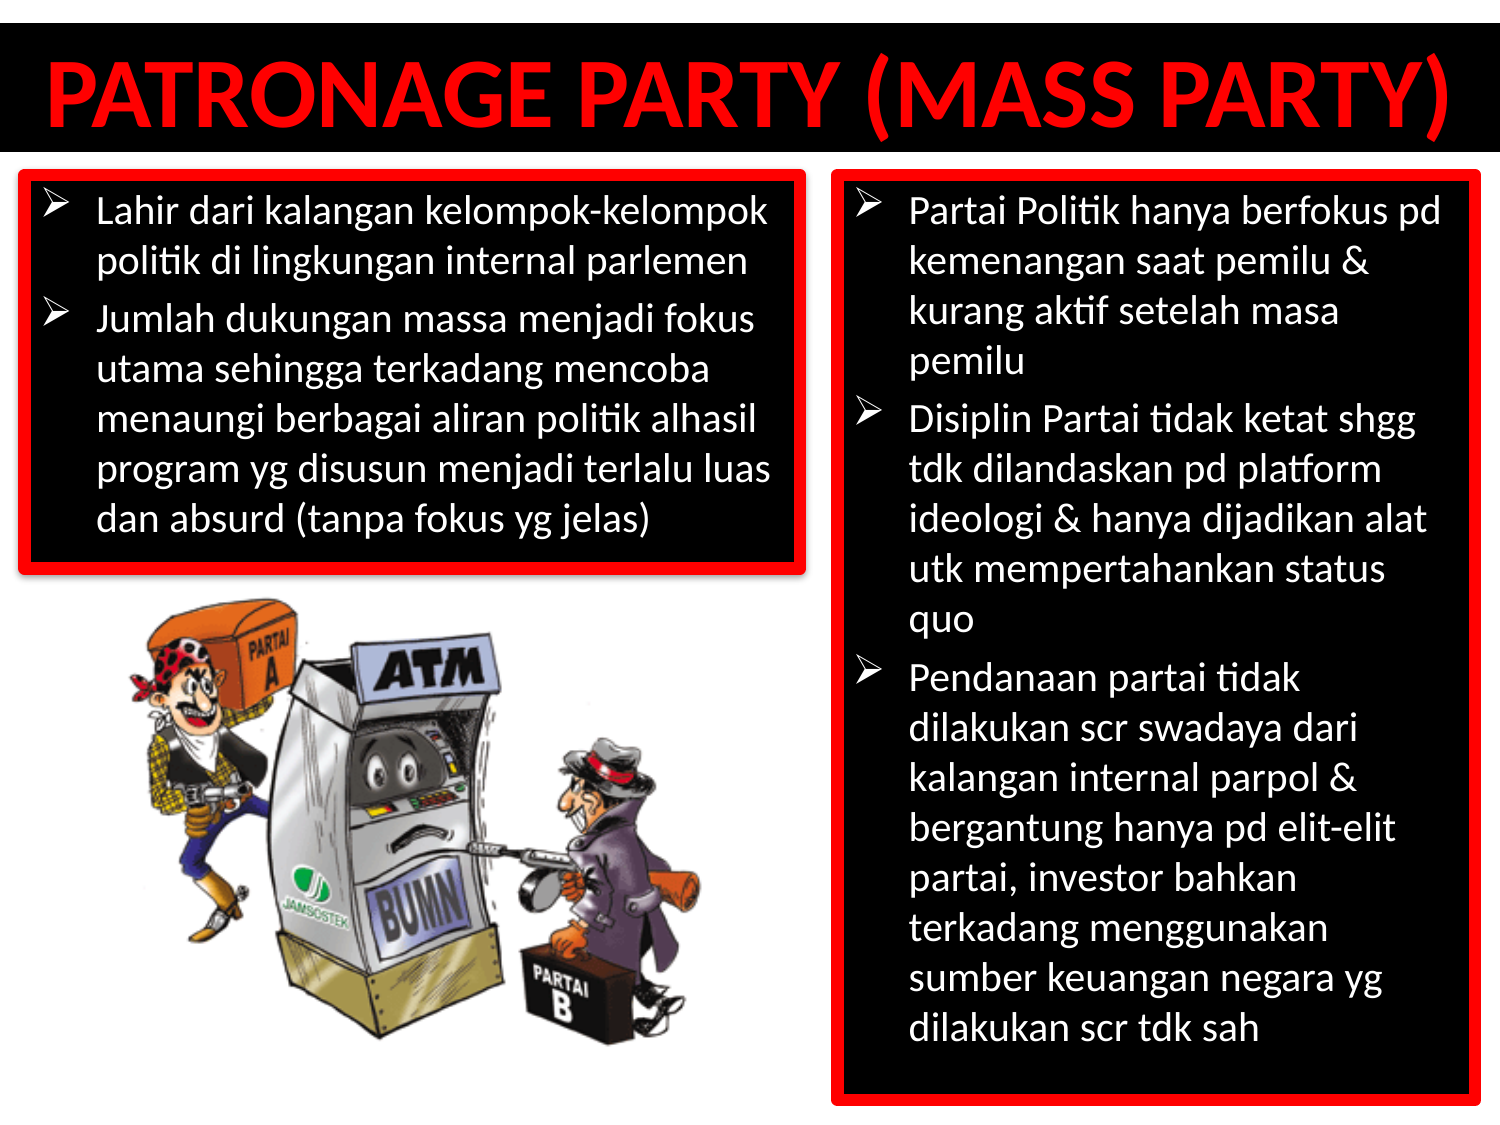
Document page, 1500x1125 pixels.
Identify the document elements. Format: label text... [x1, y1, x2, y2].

list Partai Politik hanya berfokus pd kemenangan saat pemilu & kurang aktif setelah masa pemilu Disiplin Partai tidak ketat shgg tdk dilandaskan pd platform ideologi & hanya dijadikan alat utk mempertahankan status quo Pendanaan partai tidak dilakukan scr swadaya dari kalangan internal parpol & bergantung hanya pd elit-elit partai, investor bahkan terkadang menggunakan sumber keuangan negara yg dilakukan scr tdk sah [835, 173, 1477, 1102]
title PATRONAGE PARTY (MASS PARTY) [0, 23, 1500, 152]
text_box Lahir dari kalangan kelompok-kelompok politik di lingkungan internal parlemen Jumlah dukungan massa menjadi fokus utama sehingga terkadang mencoba menaungi berbagai aliran politik alhasil program yg disusun menjadi terlalu luas dan absurd (tanpa fokus yg jelas) [22, 172, 803, 572]
picture [124, 574, 713, 1090]
